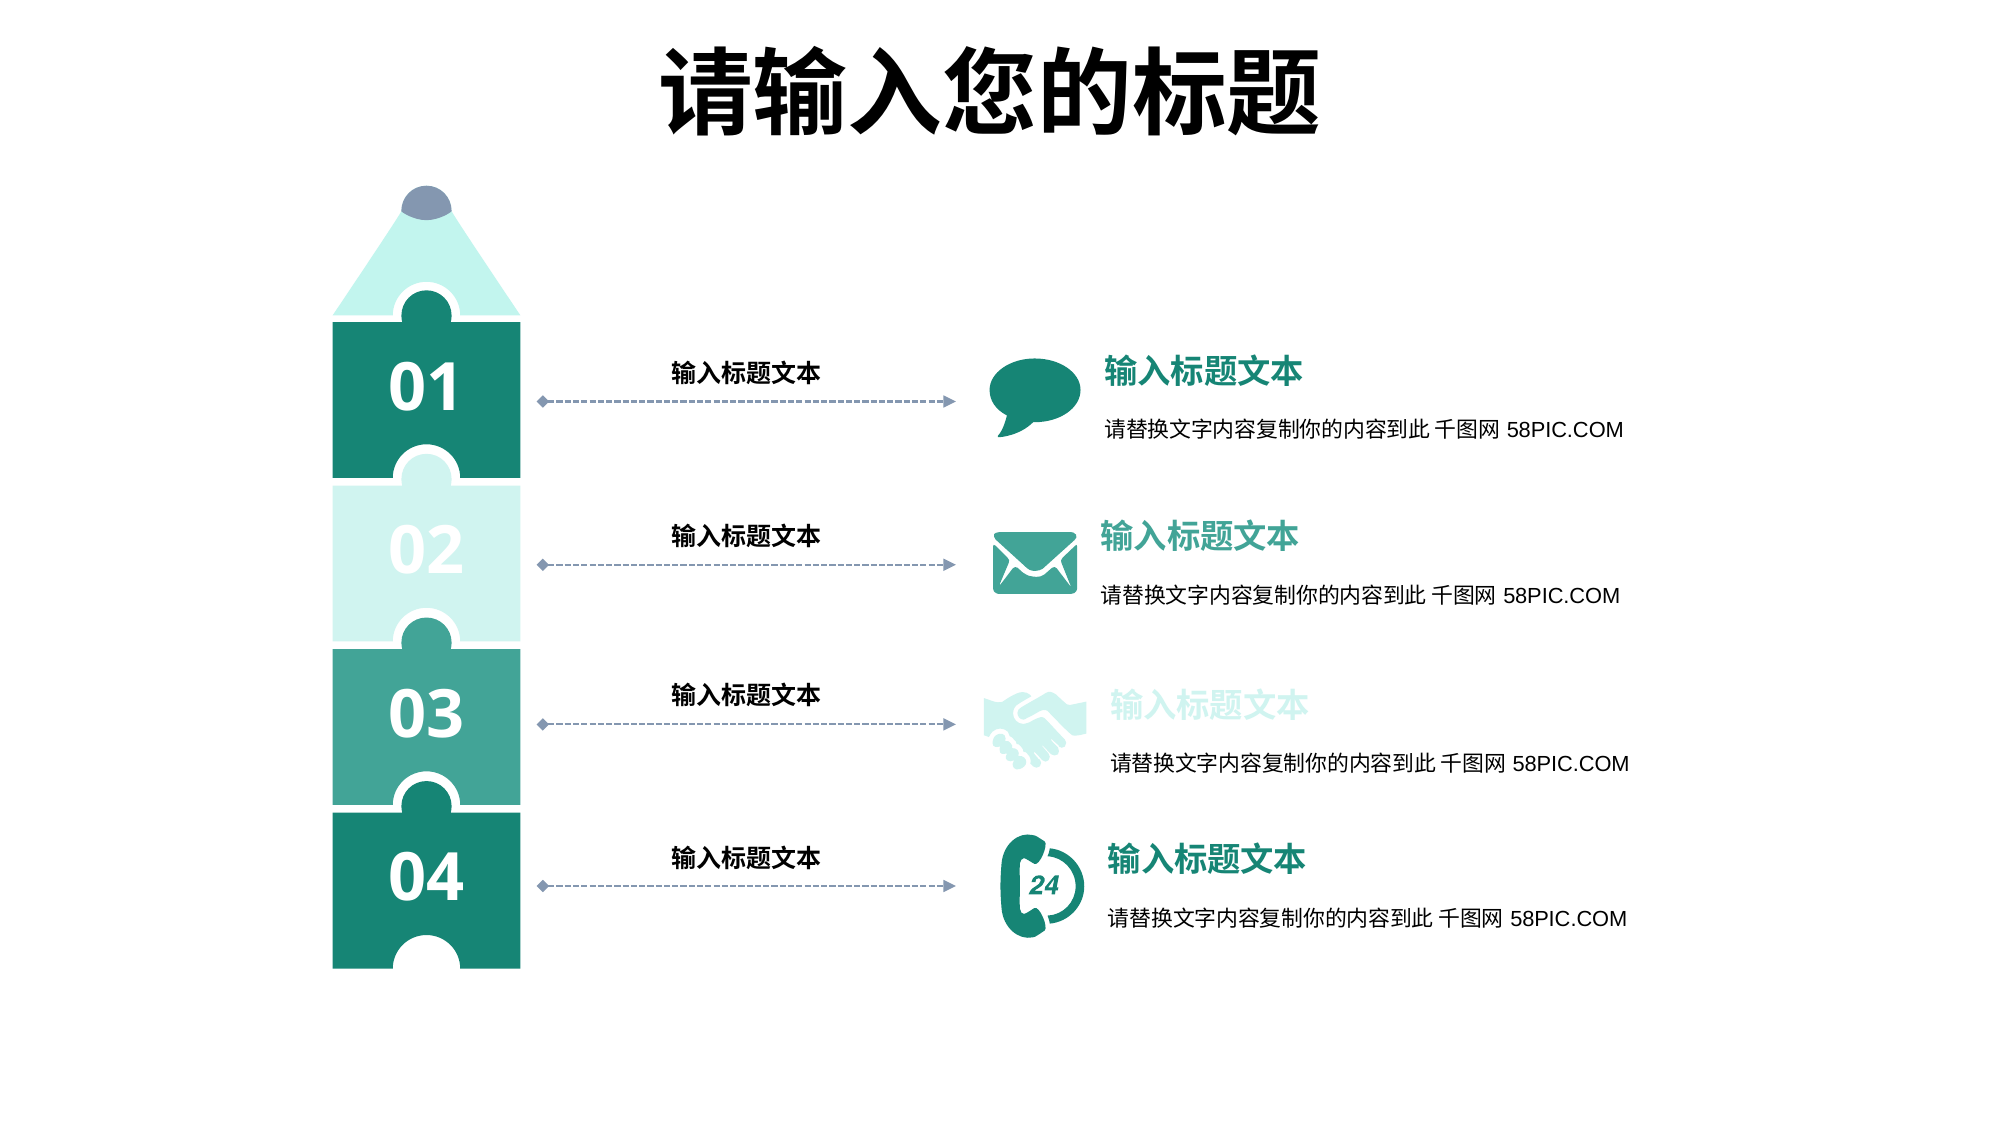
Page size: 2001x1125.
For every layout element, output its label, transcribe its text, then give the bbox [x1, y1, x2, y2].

text_box 04 [332, 781, 521, 969]
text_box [542, 664, 1816, 788]
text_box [542, 826, 1814, 942]
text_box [332, 185, 521, 316]
text_box 03 [332, 617, 521, 805]
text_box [542, 341, 1810, 454]
text_box 02 [332, 453, 521, 642]
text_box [542, 505, 1806, 619]
text_box 01 [332, 316, 521, 478]
